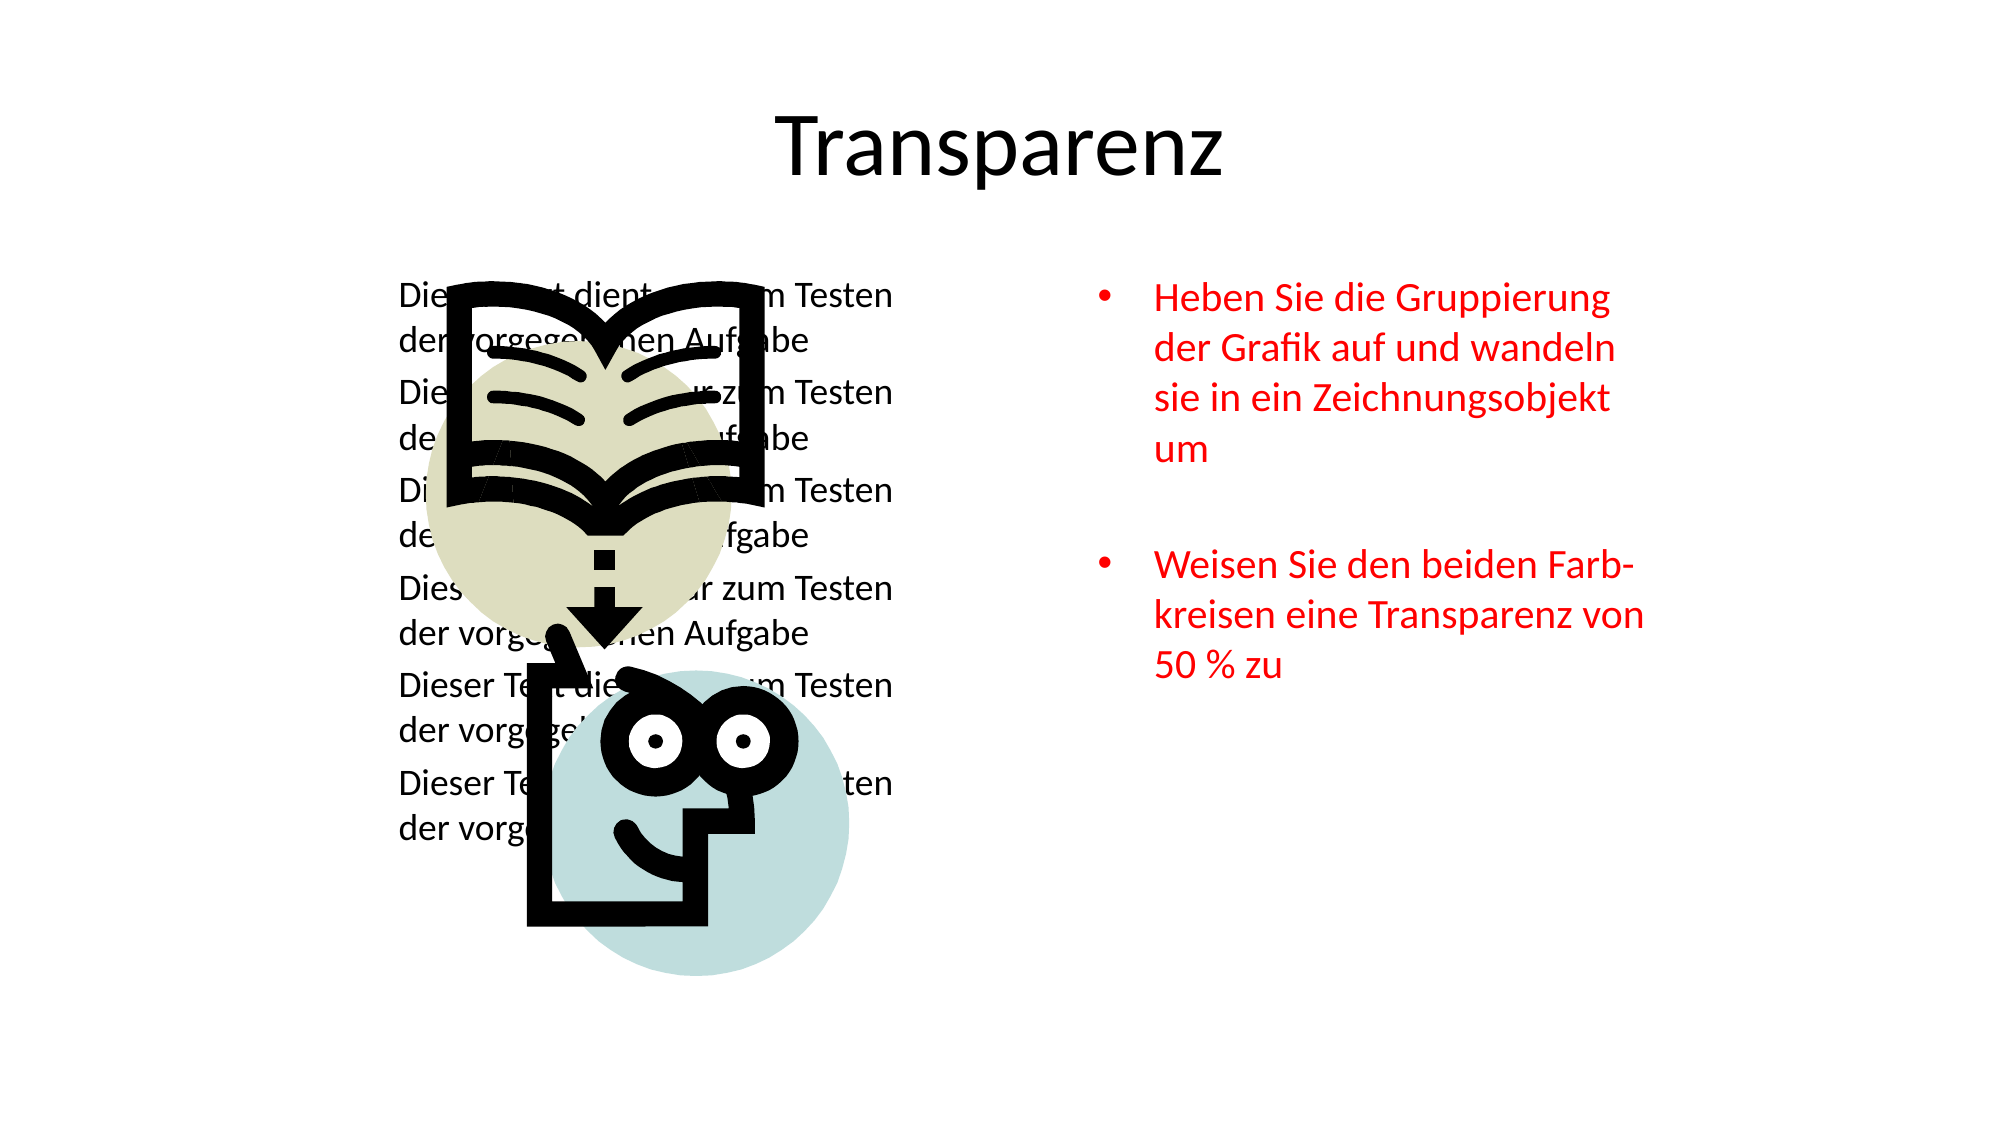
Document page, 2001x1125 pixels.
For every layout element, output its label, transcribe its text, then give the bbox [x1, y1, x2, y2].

title Transparenz [99, 45, 1900, 233]
picture [425, 280, 850, 977]
list Heben Sie die Gruppierung der Grafik auf und wandeln sie in ein Zeichnungsobjekt um Weisen Sie den beiden Farb-kreisen eine Transparenz von 50 % zu [1082, 262, 1675, 1005]
list Dieser Text dient nur zum Testen der vorgegebenen Aufgabe Dieser Text dient nur zum Testen der vorgegebenen Aufgabe Dieser Text dient nur zum Testen der vorgegebenen Aufgabe Dieser Text dient nur zum Testen der vorgegebenen Aufgabe Dieser Text dient nur zum Testen der vorgegebenen Aufgabe Dieser Text dient nur zum Testen der vorgegebenen Aufgabe [383, 262, 930, 916]
